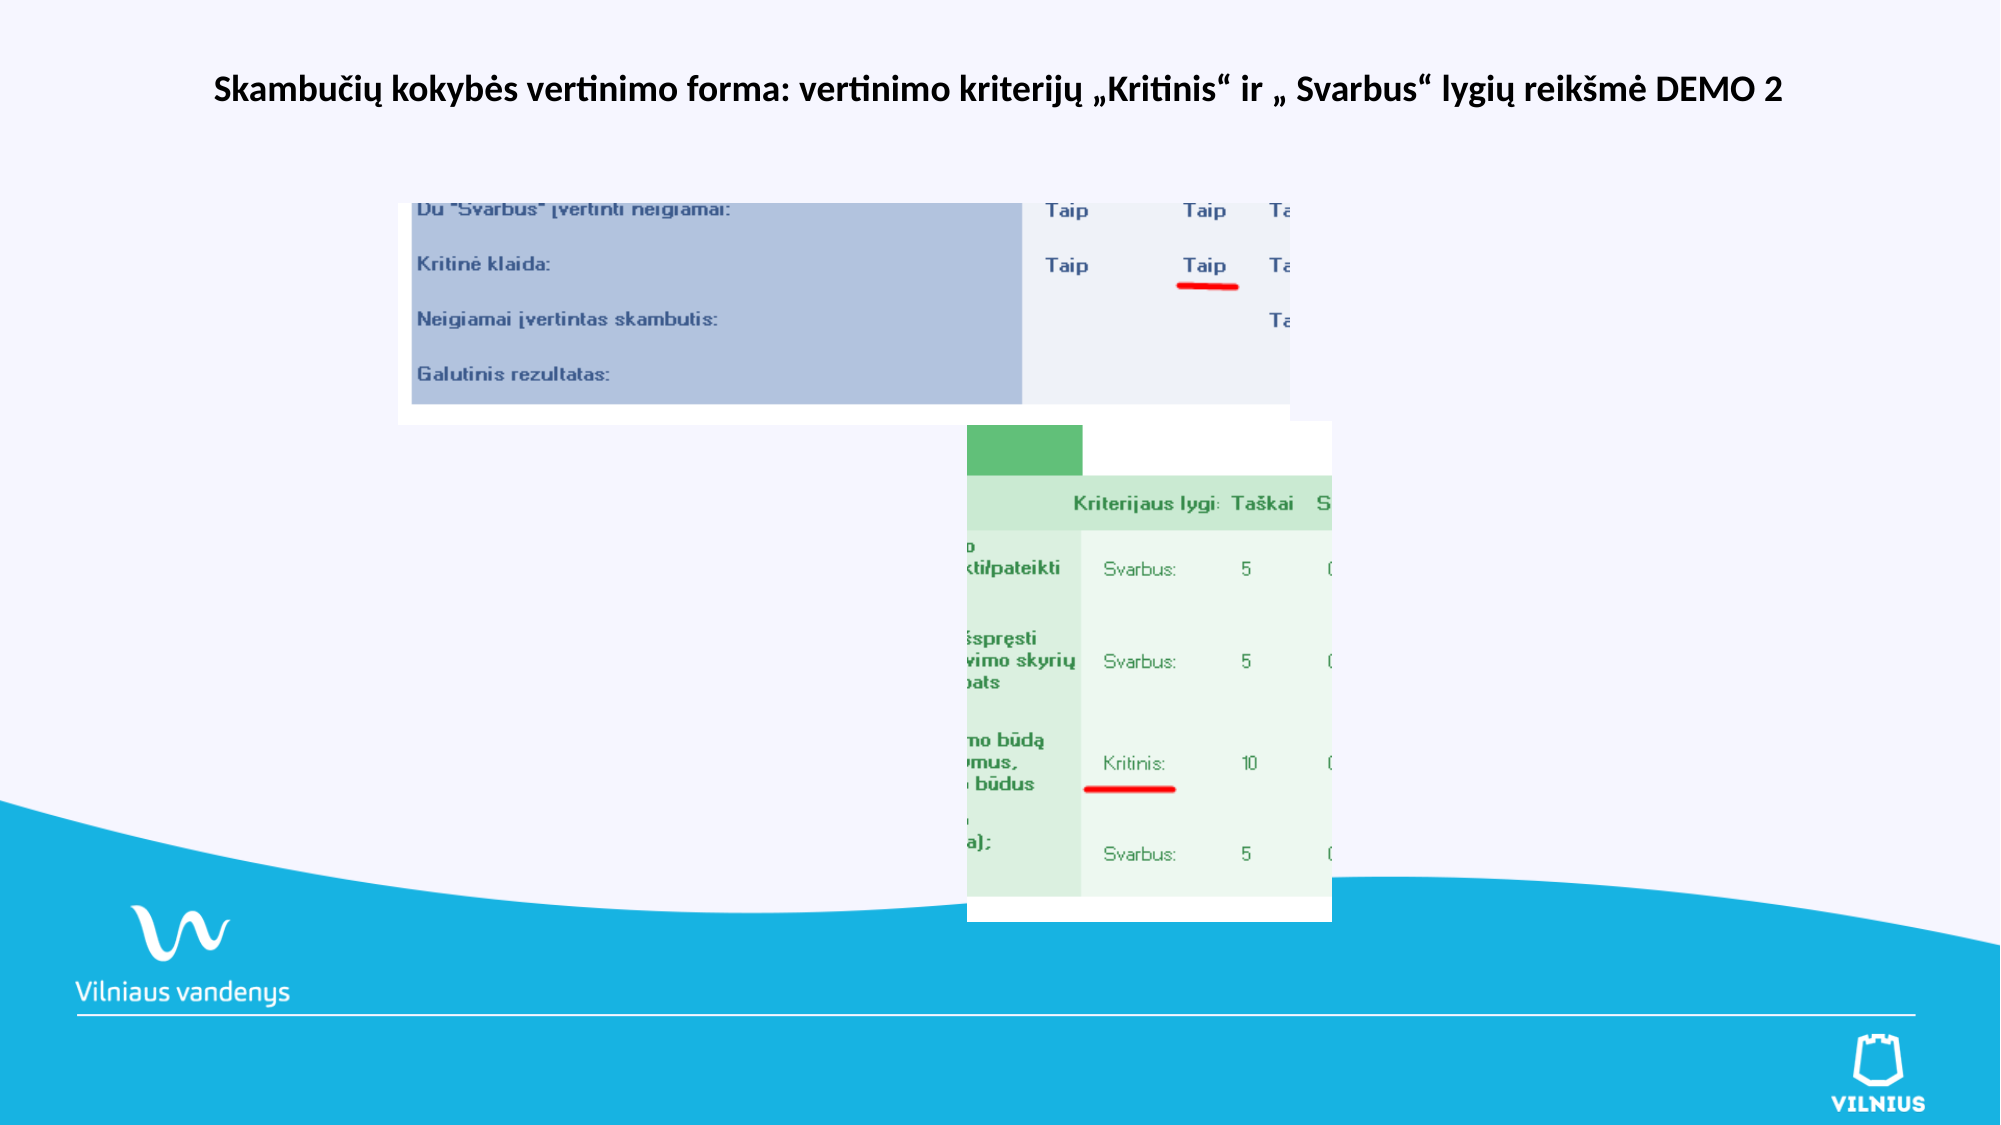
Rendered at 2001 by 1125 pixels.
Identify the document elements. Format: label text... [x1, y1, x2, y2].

picture [0, 203, 2000, 1125]
text_box Skambučių kokybės vertinimo forma: vertinimo kriterijų „Kritinis“ ir „ Svarbus“ lygių reikšmė DEMO 2 [195, 56, 1804, 116]
